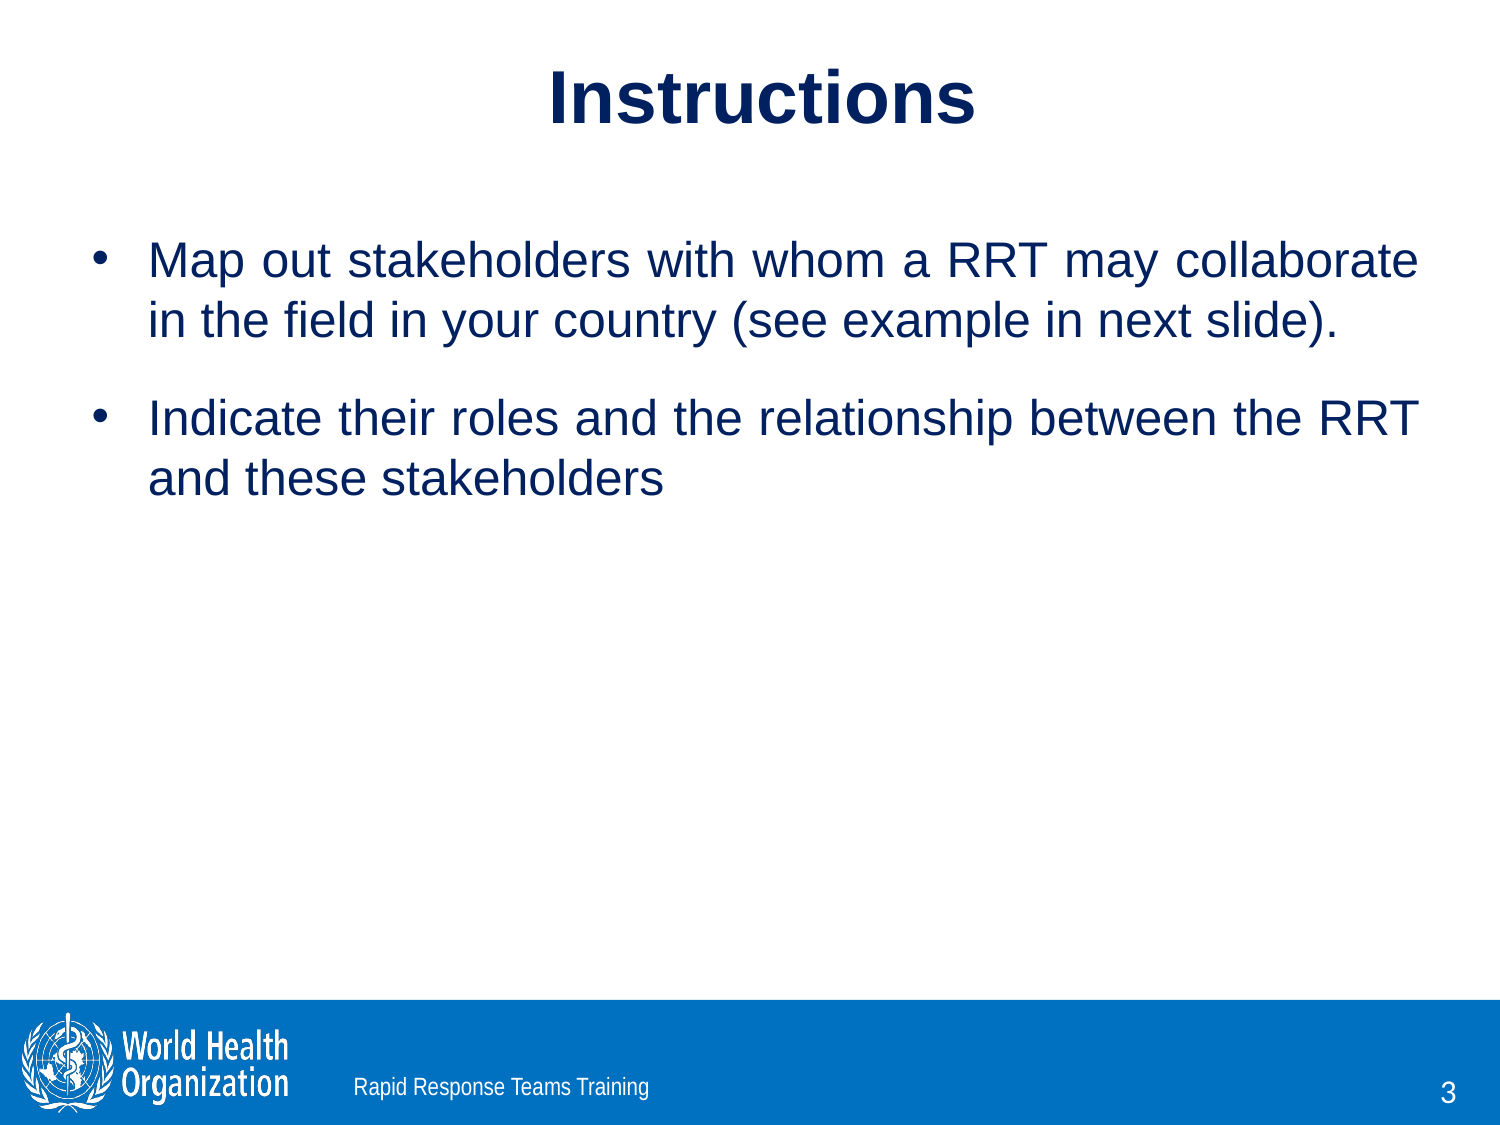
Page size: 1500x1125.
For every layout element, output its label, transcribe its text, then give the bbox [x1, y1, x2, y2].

list Map out stakeholders with whom a RRT may collaborate in the field in your country (see example in next slide). Indicate their roles and the relationship between the RRT and these stakeholders [76, 219, 1436, 587]
title Instructions [88, 0, 1439, 188]
picture [21, 1012, 288, 1113]
